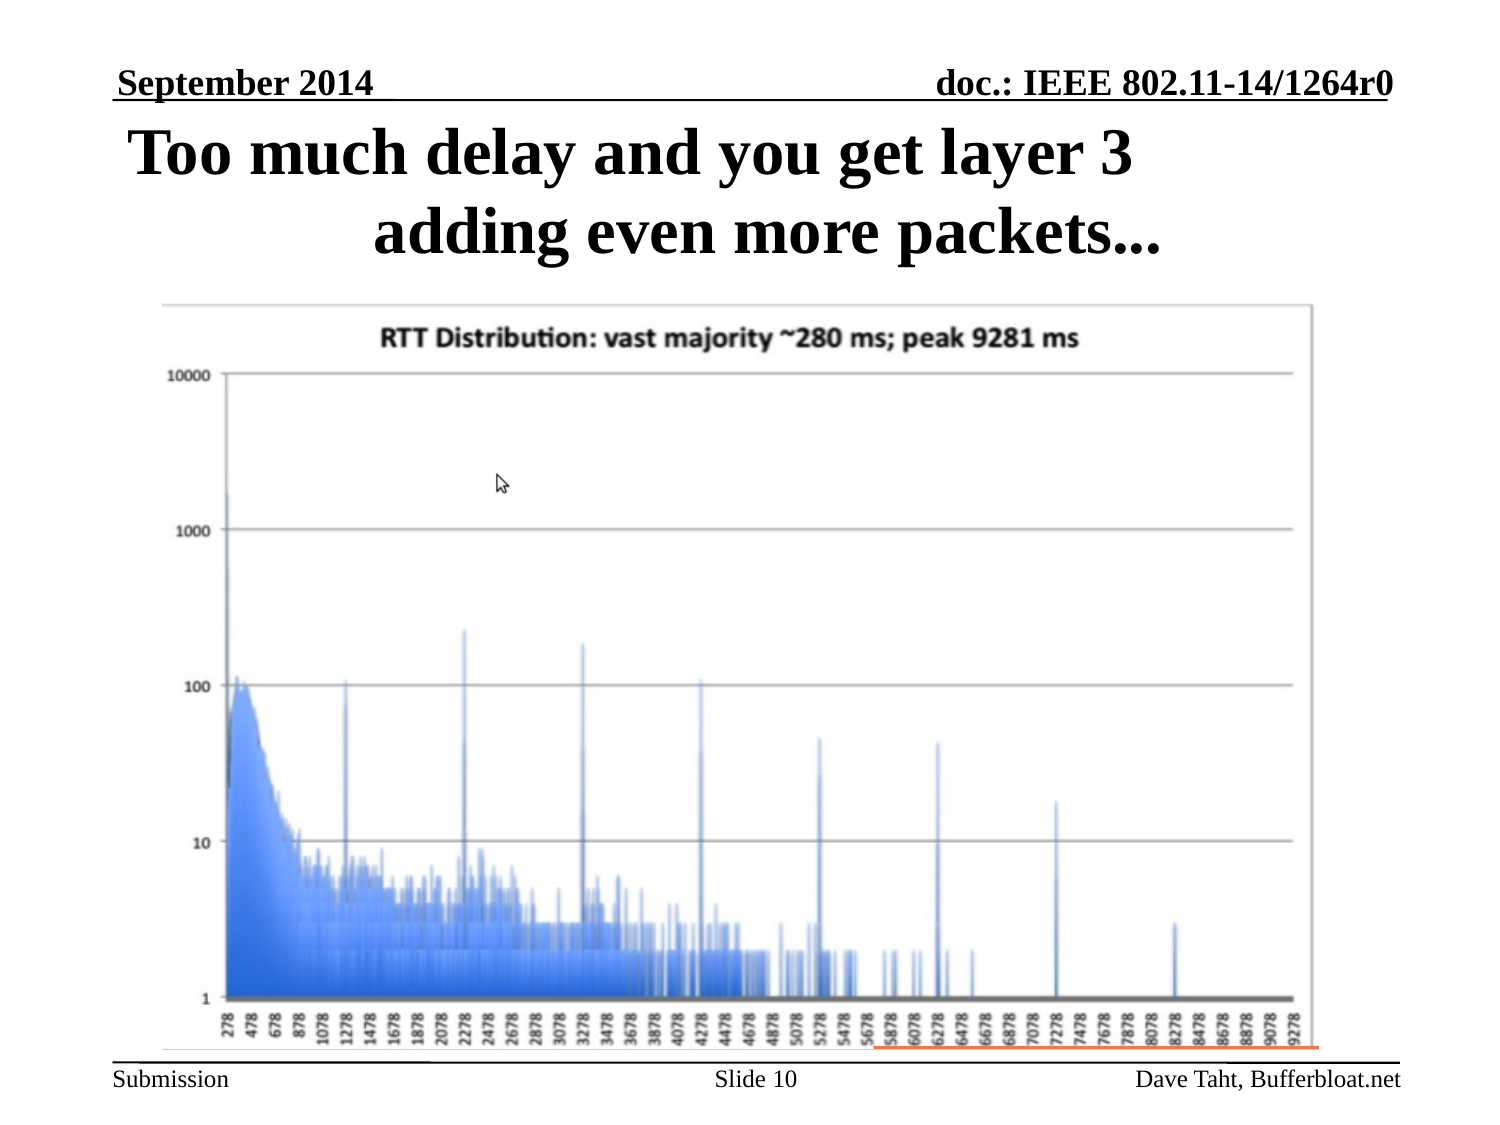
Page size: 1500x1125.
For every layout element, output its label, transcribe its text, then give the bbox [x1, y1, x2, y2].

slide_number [116, 58, 507, 104]
title Too much delay and you get layer 3 adding even more packets... [112, 136, 1426, 238]
slide_number Slide 10 [712, 1061, 800, 1123]
footer Dave Taht, Bufferbloat.net [1007, 1061, 1402, 1093]
picture [162, 302, 1319, 1051]
